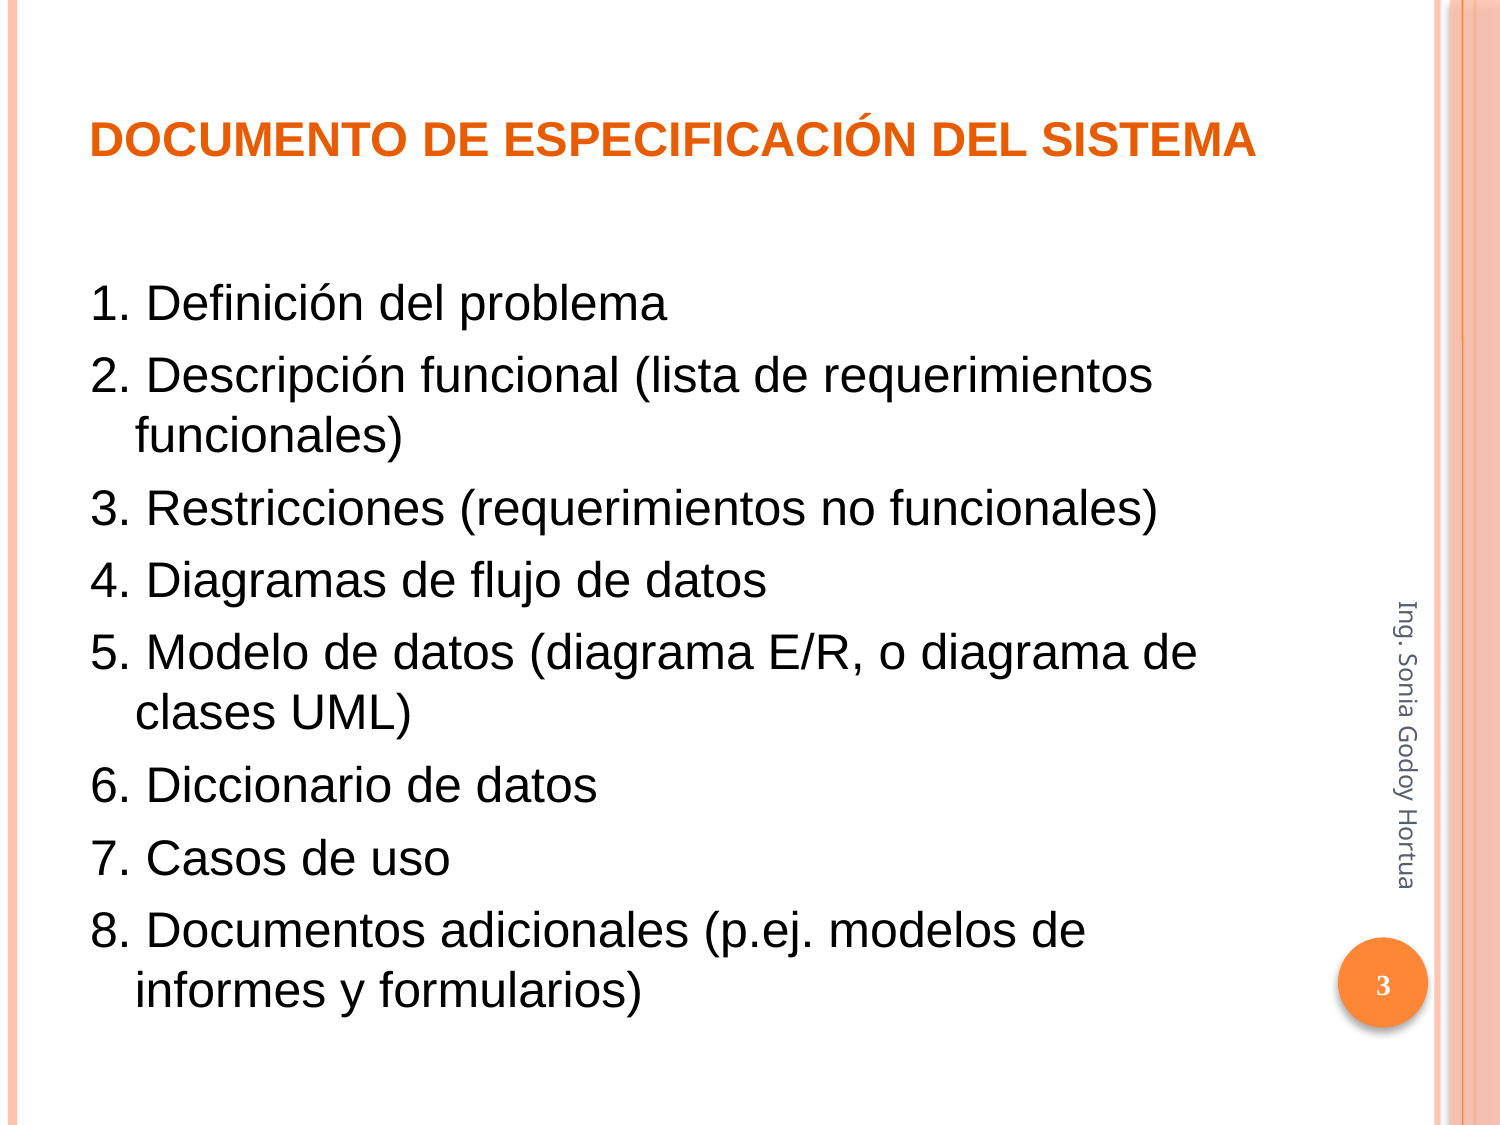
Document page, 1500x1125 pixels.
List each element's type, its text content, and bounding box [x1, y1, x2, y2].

footer Ing. Sonia Godoy Hortua [1379, 380, 1440, 906]
title Documento de especificación del sistema [75, 45, 1300, 233]
slide_number 3 [1333, 940, 1434, 1026]
list 1. Definición del problema 2. Descripción funcional (lista de requerimientos funcionales) 3. Restricciones (requerimientos no funcionales) 4. Diagramas de flujo de datos 5. Modelo de datos (diagrama E/R, o diagrama de clases UML) 6. Diccionario de datos 7. Casos de uso 8. Documentos adicionales (p.ej. modelos de informes y formularios) [74, 262, 1301, 1063]
